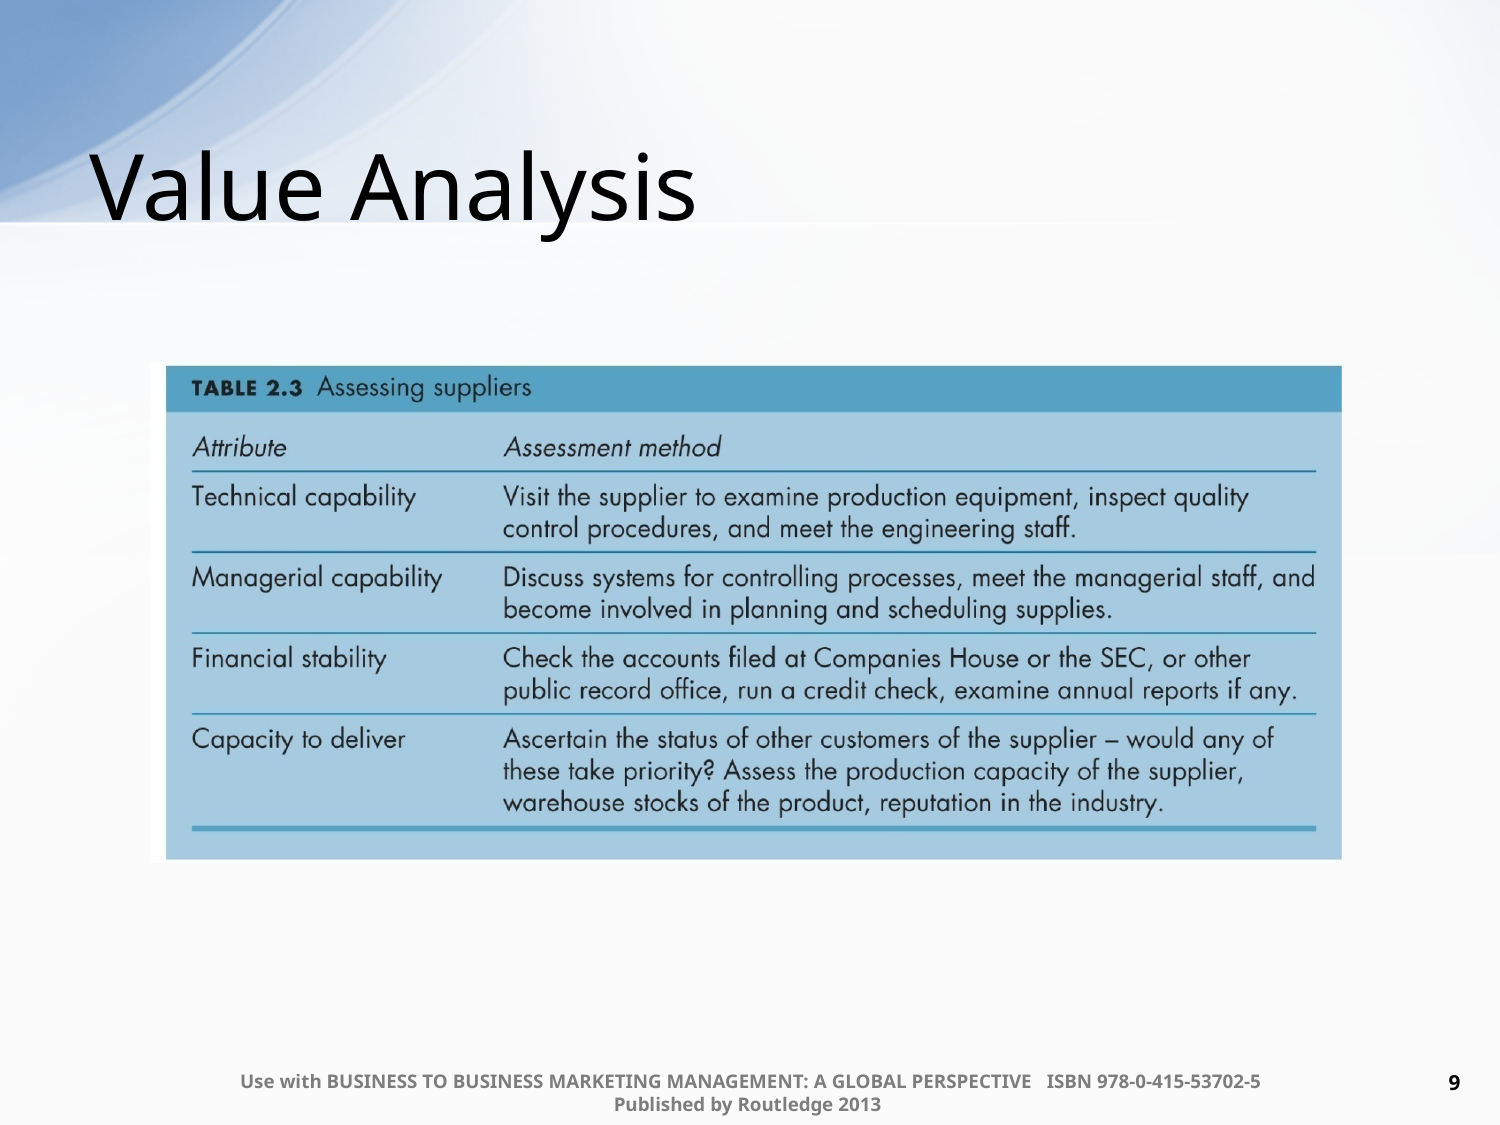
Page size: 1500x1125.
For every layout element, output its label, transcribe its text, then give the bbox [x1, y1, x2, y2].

text_box Use with BUSINESS TO BUSINESS MARKETING MANAGEMENT: A GLOBAL PERSPECTIVE ISBN 978-0-415-53702-5 Published by Routledge 2013 [0, 1062, 1500, 1125]
picture [0, 0, 1500, 1062]
title Value Analysis [75, 58, 1425, 247]
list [149, 361, 1343, 863]
